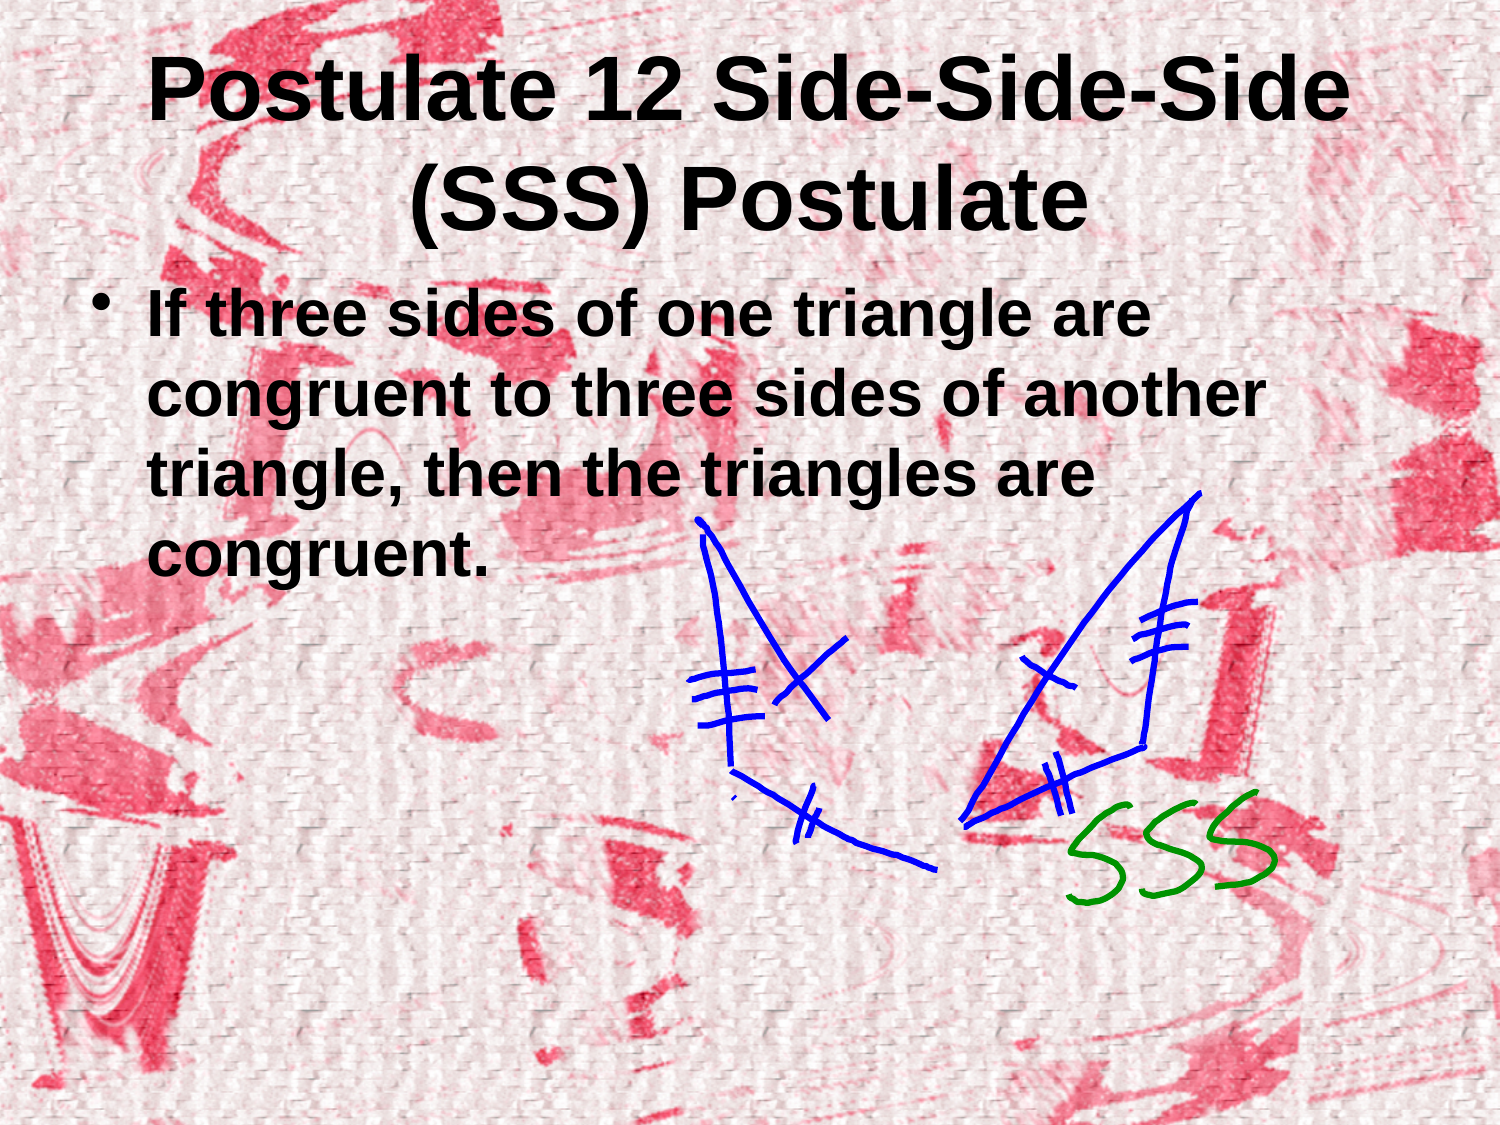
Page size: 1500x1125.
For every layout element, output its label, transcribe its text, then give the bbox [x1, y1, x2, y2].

text_box [702, 534, 725, 672]
picture [0, 0, 1500, 1125]
text_box [1053, 780, 1063, 787]
text_box [722, 695, 730, 719]
text_box [1141, 655, 1161, 745]
text_box [696, 518, 801, 680]
text_box [1049, 500, 1191, 680]
text_box [1067, 803, 1132, 904]
text_box [815, 812, 938, 871]
text_box [806, 808, 816, 821]
text_box [963, 784, 1051, 828]
text_box [725, 722, 732, 767]
text_box [697, 715, 765, 727]
text_box [1021, 655, 1077, 689]
text_box [959, 676, 1062, 822]
text_box [1155, 632, 1166, 650]
text_box [773, 636, 848, 706]
text_box [1158, 612, 1170, 629]
text_box [1065, 745, 1146, 782]
text_box [1130, 646, 1189, 663]
text_box [794, 784, 816, 844]
text_box [1043, 762, 1062, 816]
text_box [1141, 801, 1203, 897]
text_box [1054, 751, 1074, 814]
text_box [1161, 498, 1194, 609]
text_box [687, 668, 756, 681]
text_box [1191, 492, 1202, 508]
text_box [719, 674, 727, 691]
text_box [691, 687, 758, 701]
text_box [799, 680, 830, 721]
text_box [1208, 791, 1276, 888]
title Postulate 12 Side-Side-Side (SSS) Postulate [74, 44, 1426, 233]
text_box [1132, 623, 1190, 641]
text_box [1139, 601, 1199, 622]
list If three sides of one triangle are congruent to three sides of another triangle, then the triangles are congruent. [74, 262, 1426, 1006]
text_box [730, 770, 805, 814]
text_box [807, 807, 821, 838]
